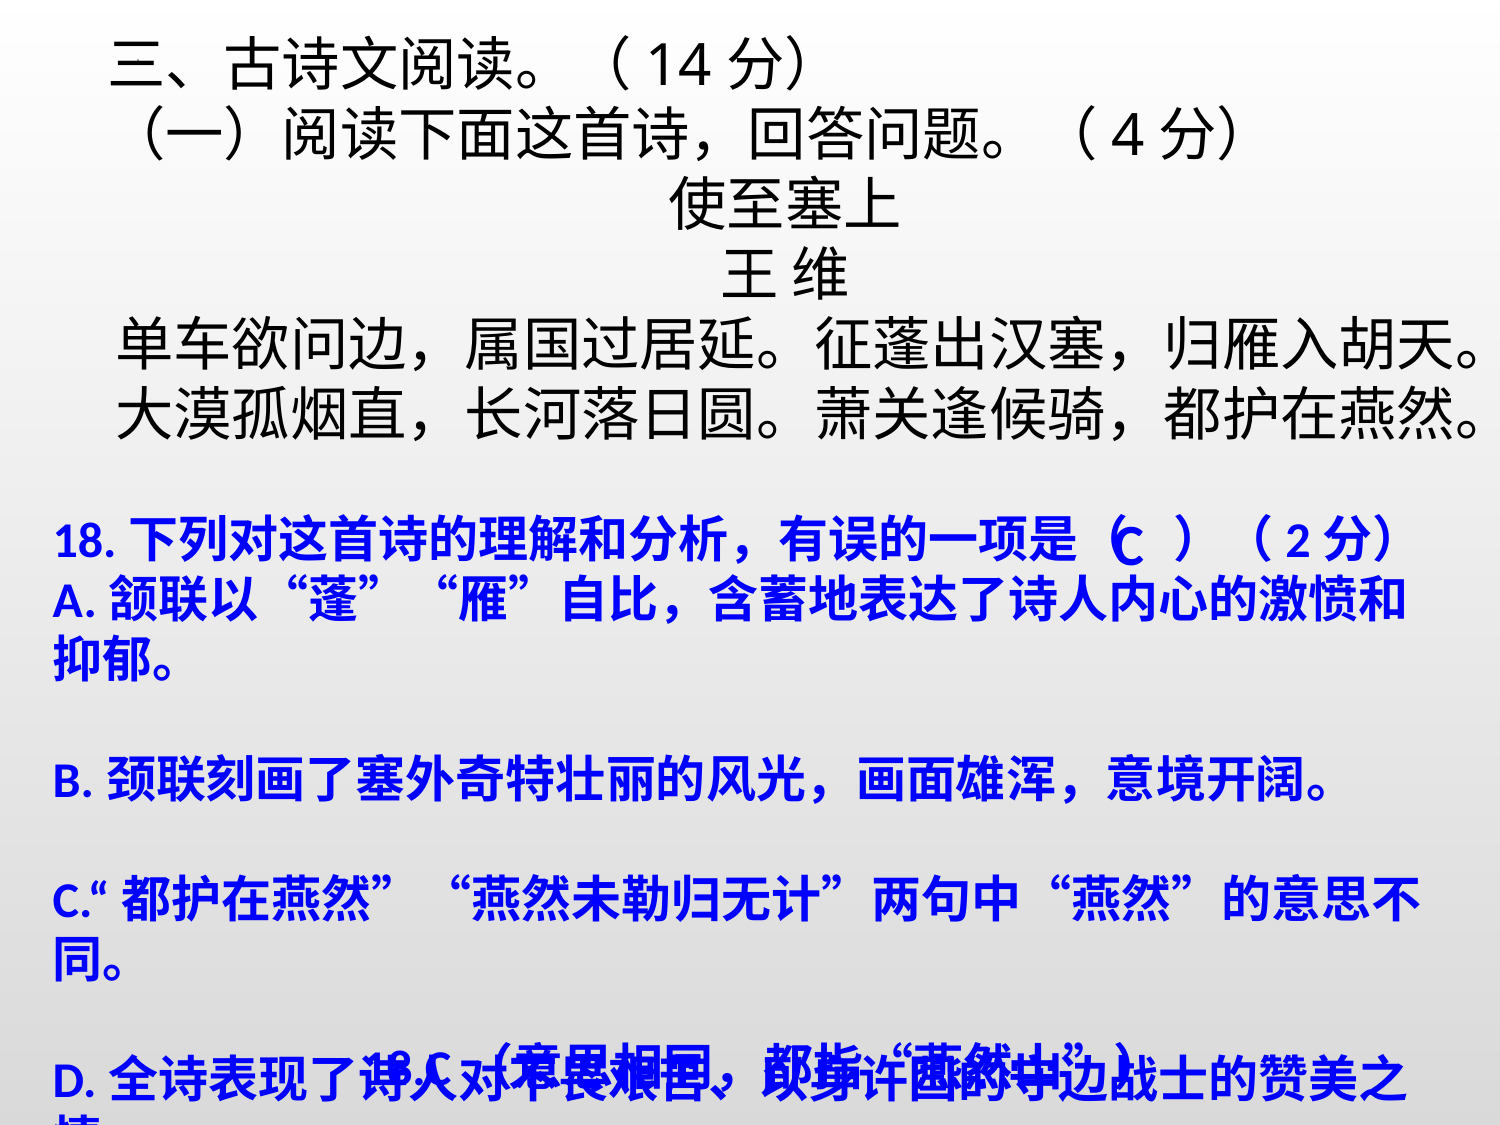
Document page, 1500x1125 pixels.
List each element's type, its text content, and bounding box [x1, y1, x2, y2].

text_box 18.C（意思相同，都指“燕然山”） [347, 1028, 1181, 1104]
text_box 三、古诗文阅读。（14分） （一）阅读下面这首诗，回答问题。（4分） 使至塞上 王 维 单车欲问边，属国过居延。征蓬出汉塞，归雁入胡天。 大漠孤烟直，长河落日圆。萧关逢候骑，都护在燕然。 [17, 19, 1479, 525]
text_box C [1098, 499, 1249, 585]
text_box 18.下列对这首诗的理解和分析，有误的一项是（ ）（2分） A.颔联以“蓬”“雁”自比，含蓄地表达了诗人内心的激愤和抑郁。 B.颈联刻画了塞外奇特壮丽的风光，画面雄浑，意境开阔。 C.“都护在燕然”“燕然未勒归无计”两句中“燕然”的意思不同。 D.全诗表现了诗人对不畏艰苦、以身许国的守边战士的赞美之情。 [37, 499, 1462, 1125]
